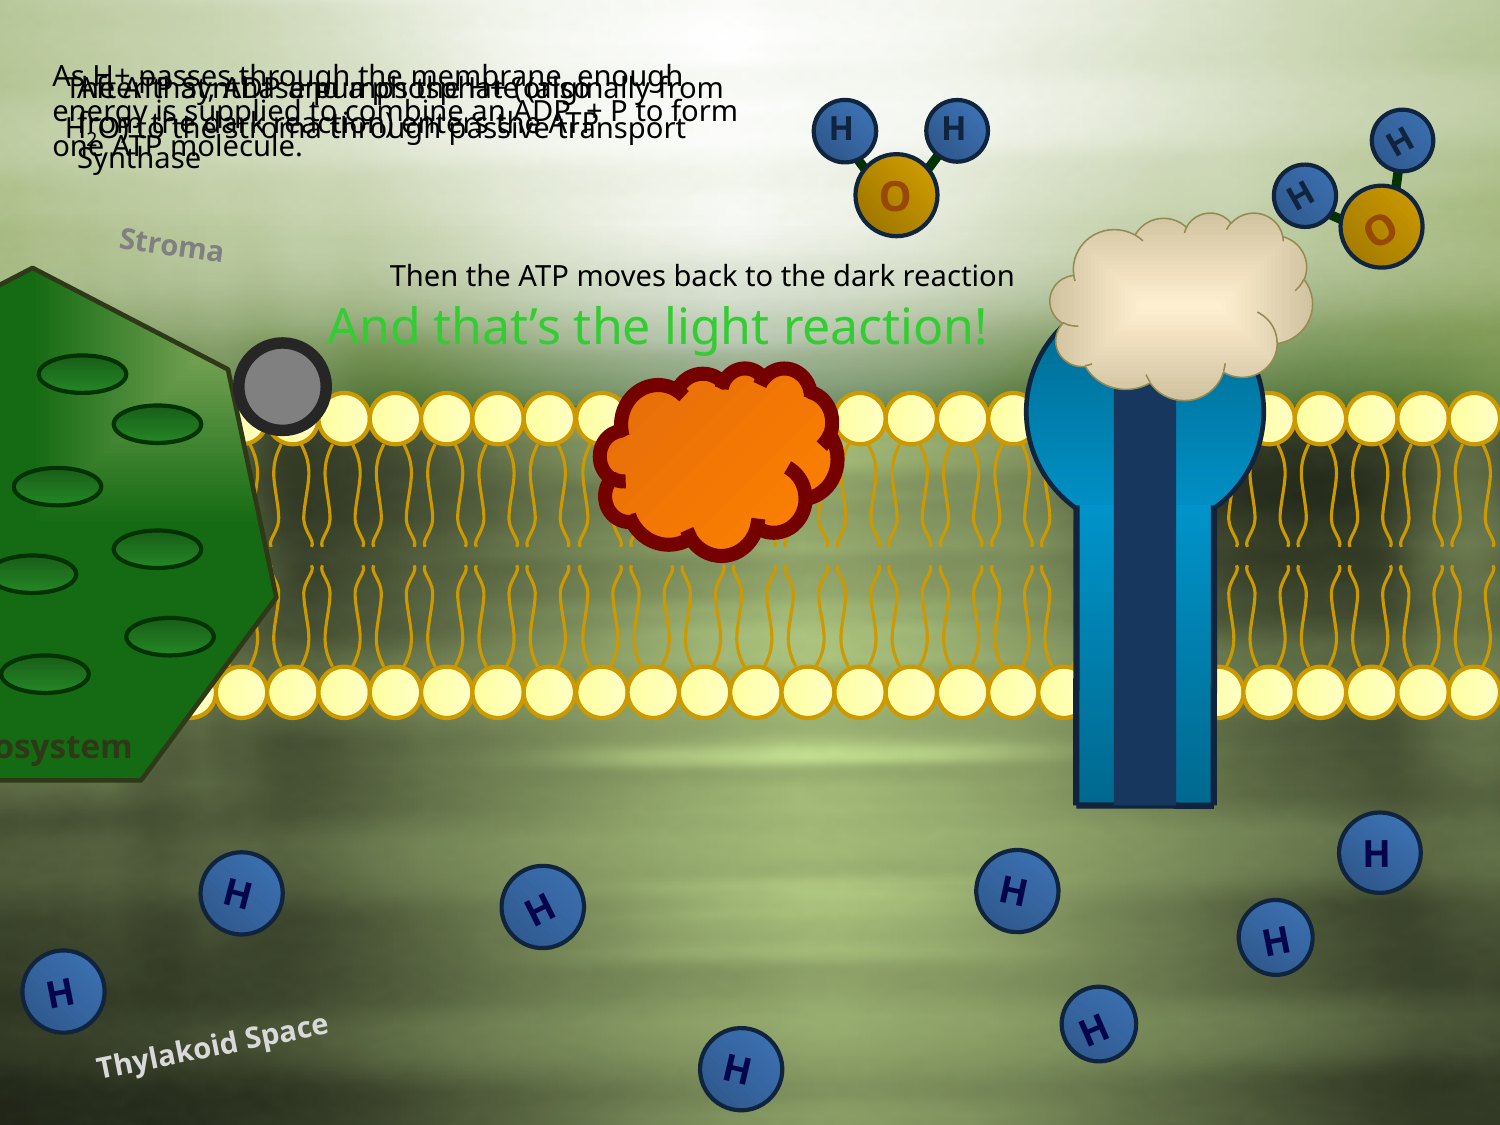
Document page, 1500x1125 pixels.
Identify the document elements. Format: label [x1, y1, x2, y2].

text_box [0, 224, 1500, 1111]
text_box [1238, 899, 1313, 976]
text_box [0, 0, 1500, 222]
text_box [813, 99, 989, 221]
text_box [1062, 986, 1138, 1068]
text_box [1099, 224, 1251, 363]
text_box [0, 1120, 1500, 1125]
text_box [1338, 812, 1422, 894]
text_box [976, 849, 1059, 933]
text_box [1285, 133, 1462, 221]
